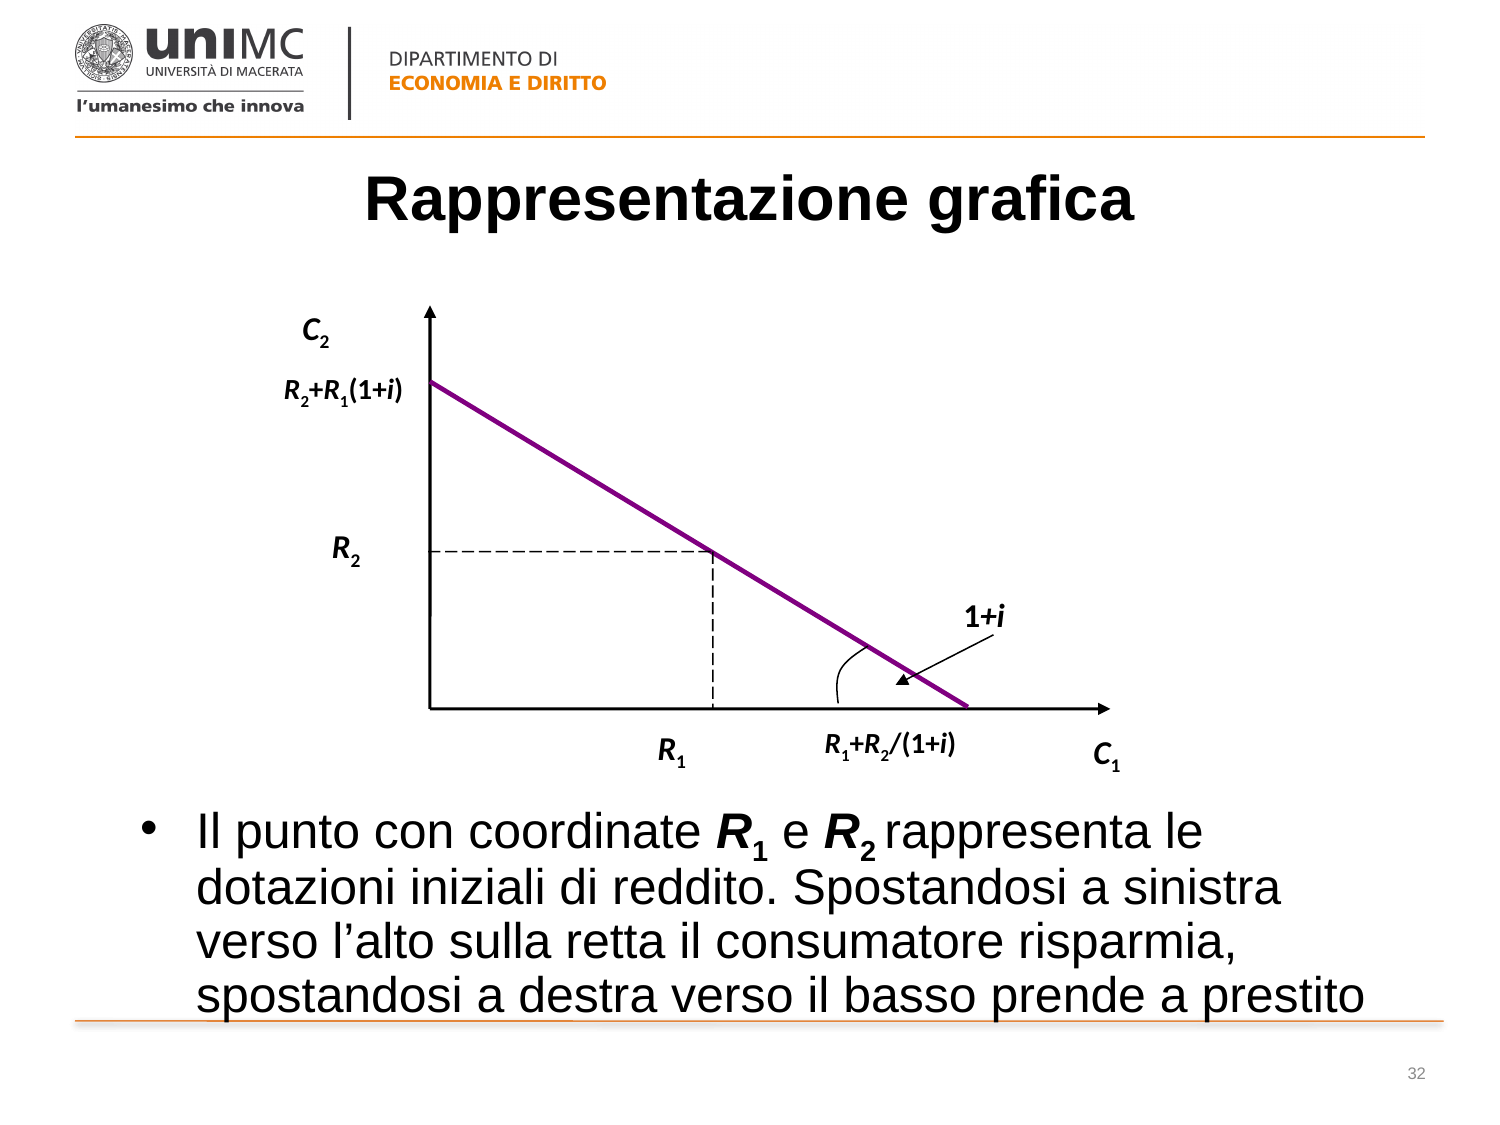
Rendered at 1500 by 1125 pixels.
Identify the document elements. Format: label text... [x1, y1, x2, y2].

picture [75, 24, 1425, 138]
slide_number 32 [1091, 1042, 1442, 1103]
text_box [268, 299, 1213, 813]
title Rappresentazione grafica [75, 149, 1425, 241]
list Il punto con coordinate R1 e R2 rappresenta le dotazioni iniziali di reddito. Spostandosi a sinistra verso l’alto sulla retta il consumatore risparmia, spostandosi a destra verso il basso prende a prestito [125, 792, 1400, 1043]
